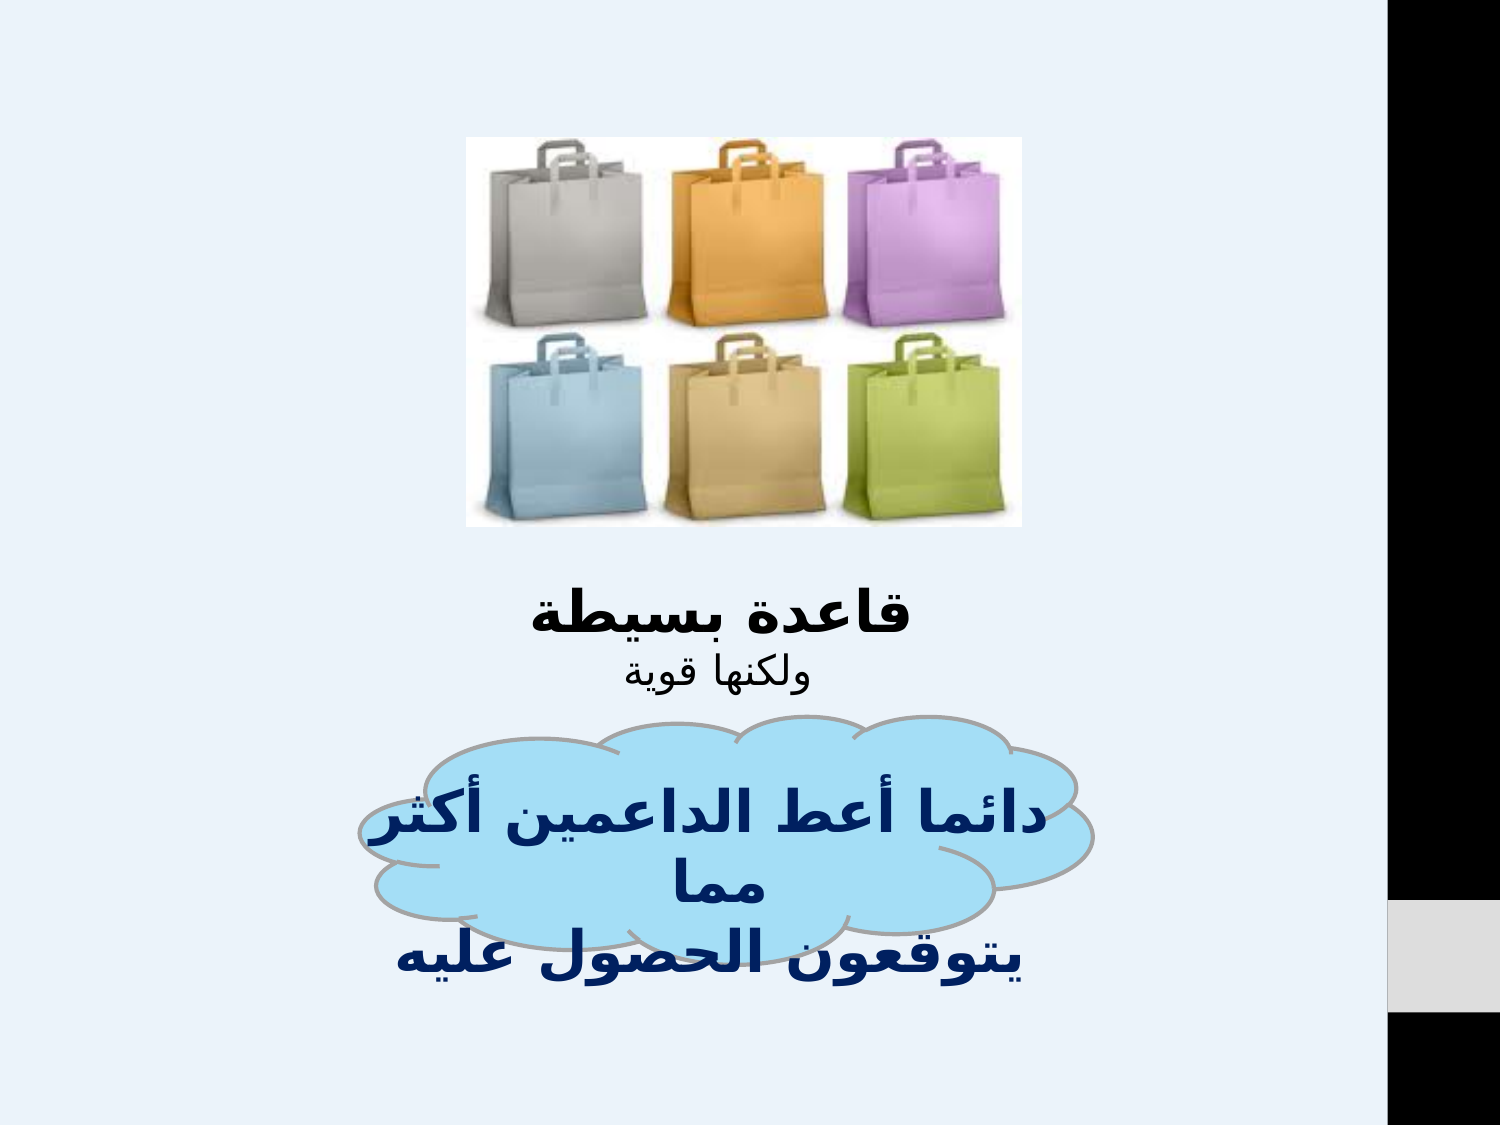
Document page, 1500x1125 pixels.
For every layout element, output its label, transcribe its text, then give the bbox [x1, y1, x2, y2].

picture [465, 136, 1023, 528]
text_box [883, 714, 975, 721]
text_box [1086, 815, 1095, 859]
text_box [763, 714, 851, 721]
text_box قاعدة بسيطة ولكنها قوية [336, 566, 1087, 701]
text_box دائما أعط الداعمين أكثر مما يتوقعون الحصول عليه [335, 721, 1086, 992]
